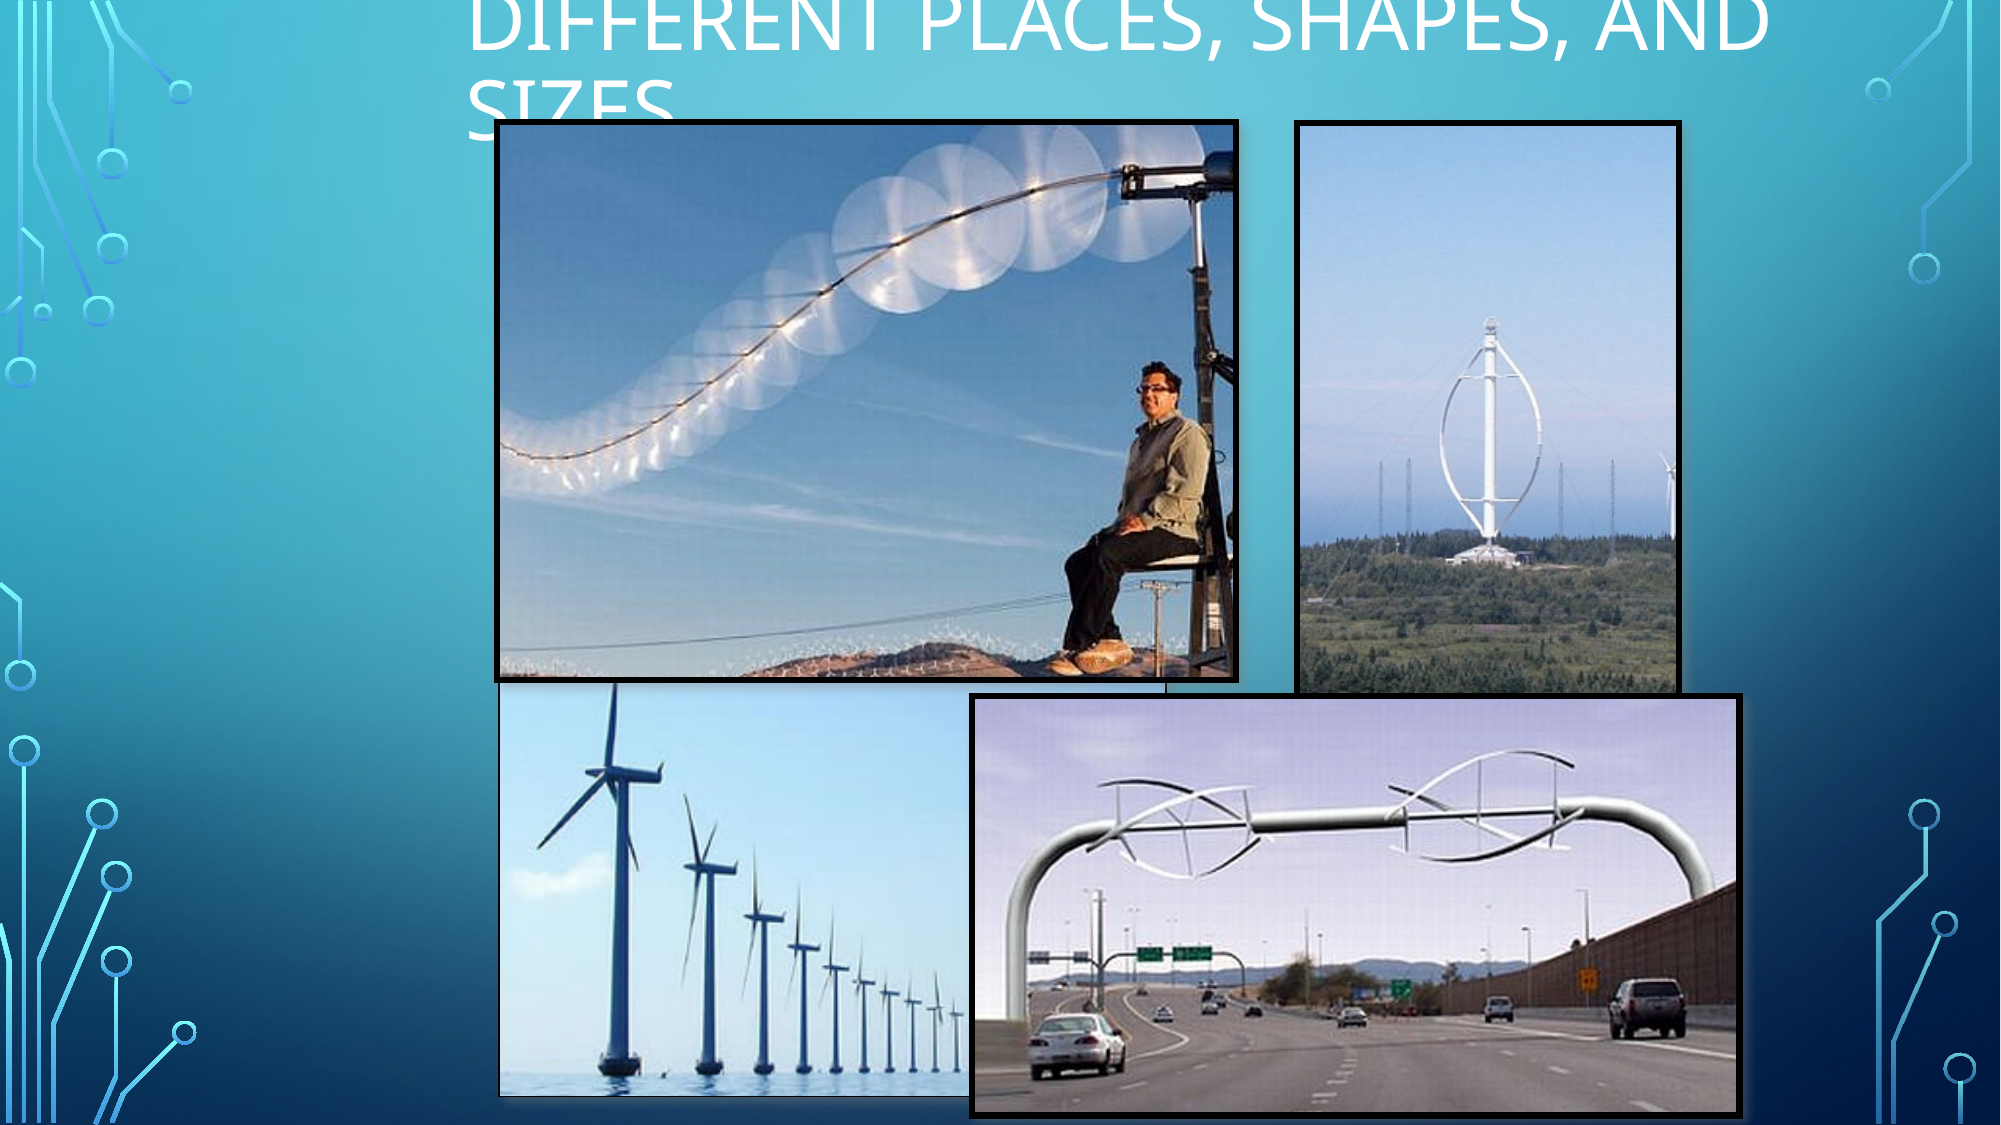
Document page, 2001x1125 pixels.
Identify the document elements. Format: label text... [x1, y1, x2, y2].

title Different places, shapes, and sizes [450, 0, 1800, 163]
picture [499, 124, 1737, 1113]
